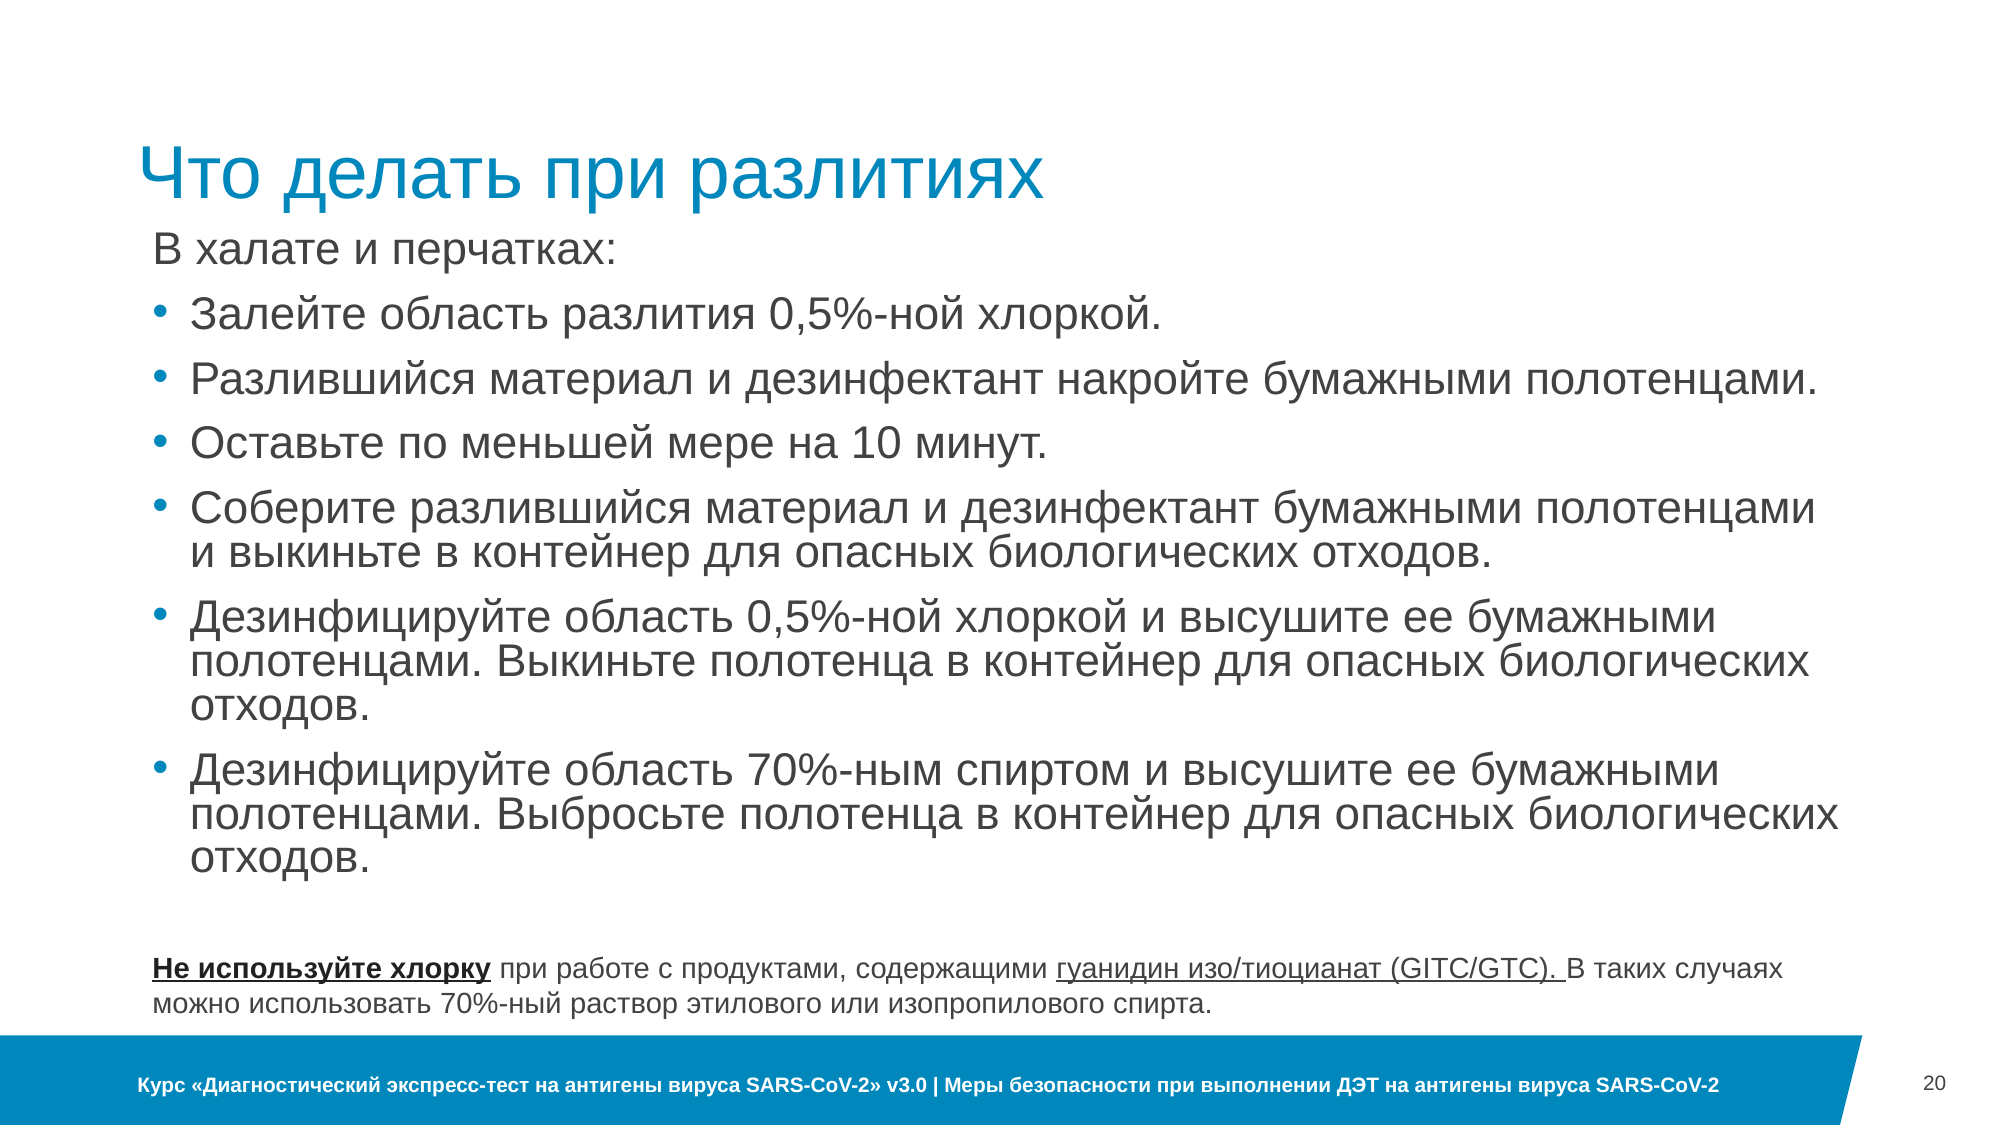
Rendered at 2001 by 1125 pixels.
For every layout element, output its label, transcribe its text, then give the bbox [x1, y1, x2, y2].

footer Курс «Диагностический экспресс-тест на антигены вируса SARS-CoV-2» v3.0 | Меры безопасности при выполнении ДЭТ на антигены вируса SARS-CoV-2 [137, 1042, 1833, 1125]
title Что делать при разлитиях [137, 59, 1863, 215]
slide_number 20 [1862, 1035, 1947, 1125]
text_box Не используйте хлорку при работе с продуктами, содержащими гуанидин изо/тиоцианат (GITC/GTC). В таких случаях можно использовать 70%-ный раствор этилового или изопропилового спирта. [137, 941, 1863, 1027]
list В халате и перчатках: Залейте область разлития 0,5%-ной хлоркой. Разлившийся материал и дезинфектант накройте бумажными полотенцами. Оставьте по меньшей мере на 10 минут. Соберите разлившийся материал и дезинфектант бумажными полотенцами и выкиньте в контейнер для опасных биологических отходов. Дезинфицируйте область 0,5%-ной хлоркой и высушите ее бумажными полотенцами. Выкиньте полотенца в контейнер для опасных биологических отходов. Дезинфицируйте область 70%-ным спиртом и высушите ее бумажными полотенцами. Выбросьте полотенца в контейнер для опасных биологических отходов. [137, 221, 1863, 941]
